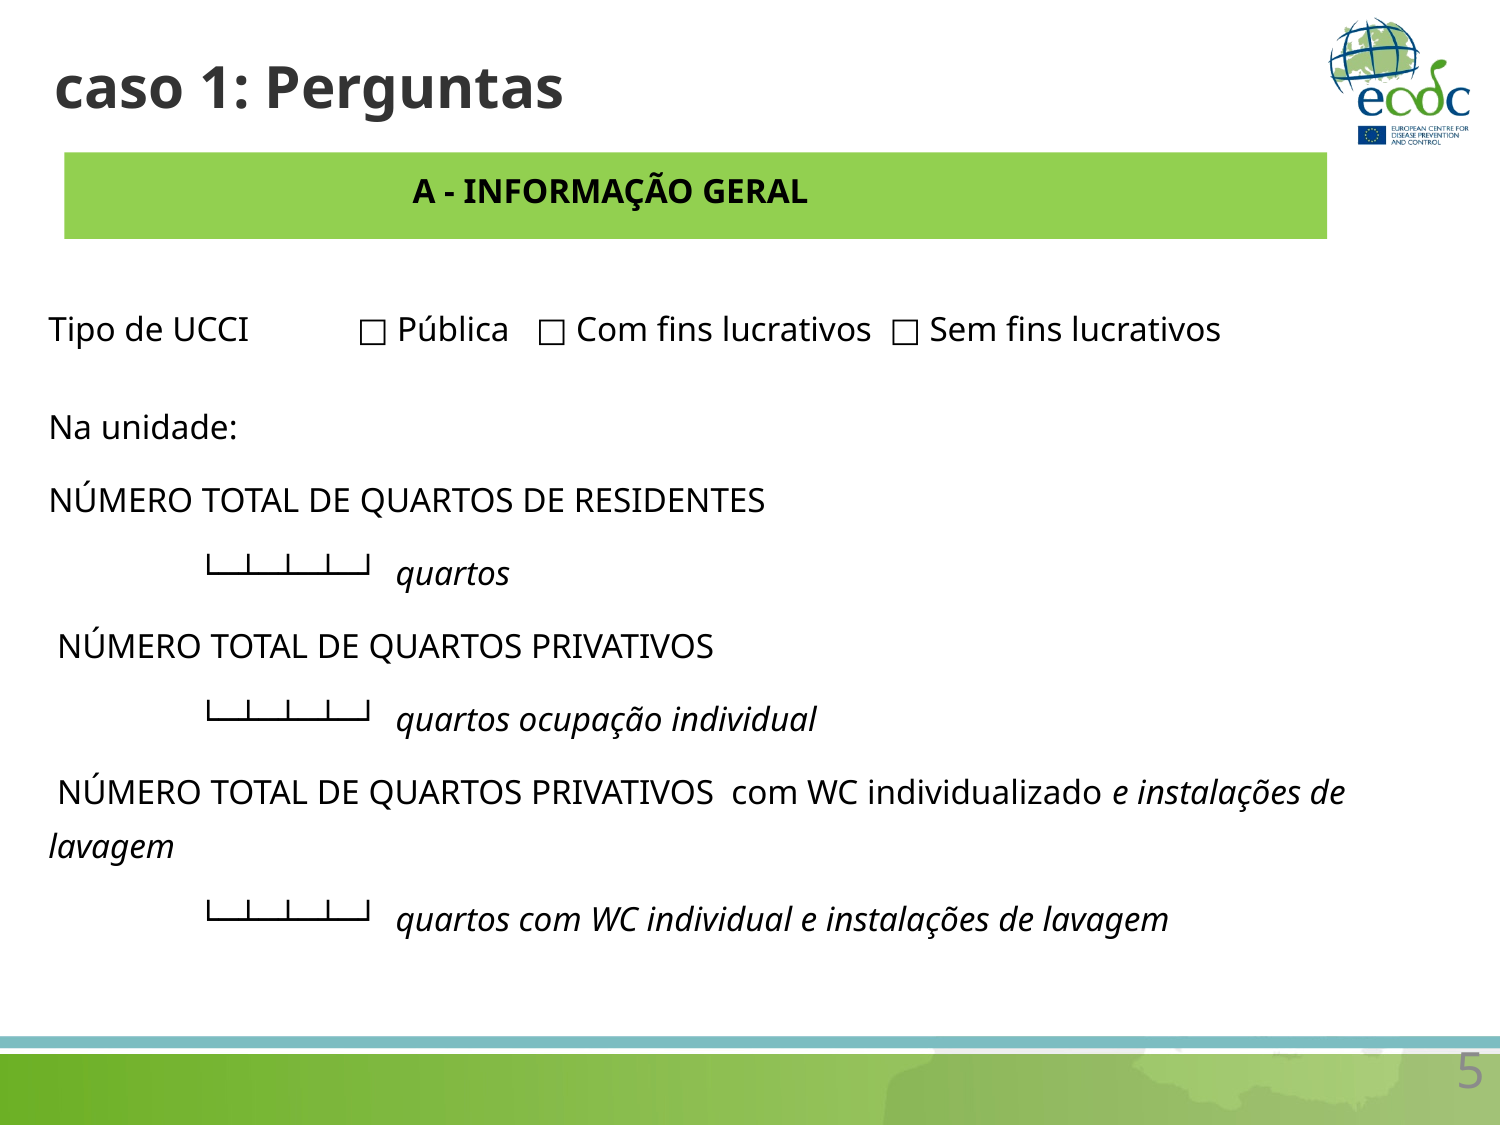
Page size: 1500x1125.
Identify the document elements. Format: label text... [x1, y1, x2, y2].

text_box A - INFORMAÇÃO GERAL [397, 167, 942, 290]
picture [0, 1036, 1500, 1125]
text_box [130, 153, 1165, 221]
title caso 1: Perguntas [54, 58, 1405, 152]
slide_number 5 [1149, 1042, 1500, 1103]
text_box [64, 152, 1328, 239]
picture [1328, 17, 1473, 148]
list Tipo de UCCI □ Pública □ Com fins lucrativos □ Sem fins lucrativos Na unidade: Número Total de QUARTOS DE RESIDENTES └─┴─┴─┴─┘ quartos Número Total de QUARTOS PRIVATIVOS └─┴─┴─┴─┘ quartos ocupação individual Número Total de QUARTOS PRIVATIVOS com WC individualizado e instalações de lavagem └─┴─┴─┴─┘ quartos com WC individual e instalações de lavagem [47, 294, 1448, 993]
